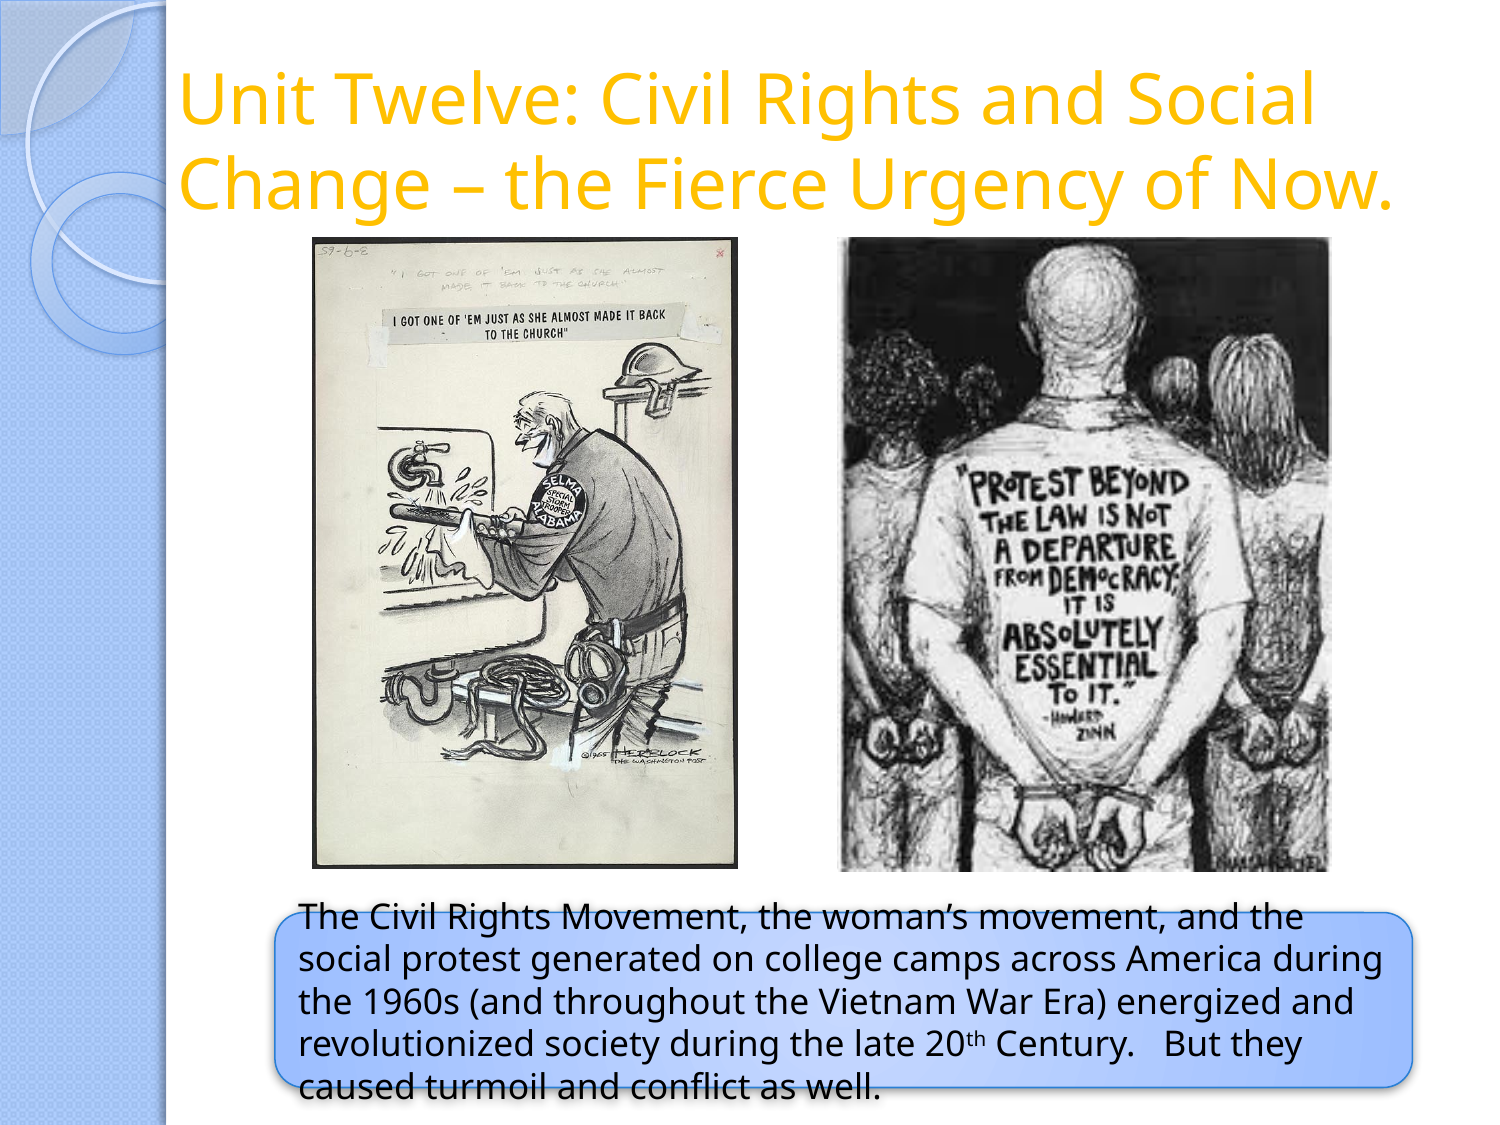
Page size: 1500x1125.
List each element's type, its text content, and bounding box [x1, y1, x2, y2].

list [312, 237, 738, 870]
text_box The Civil Rights Movement, the woman’s movement, and the social protest generated on college camps across America during the 1960s (and throughout the Vietnam War Era) energized and revolutionized society during the late 20th Century. But they caused turmoil and conflict as well. [274, 911, 1414, 1089]
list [837, 237, 1333, 872]
title Unit Twelve: Civil Rights and Social Change – the Fierce Urgency of Now. [162, 45, 1466, 233]
